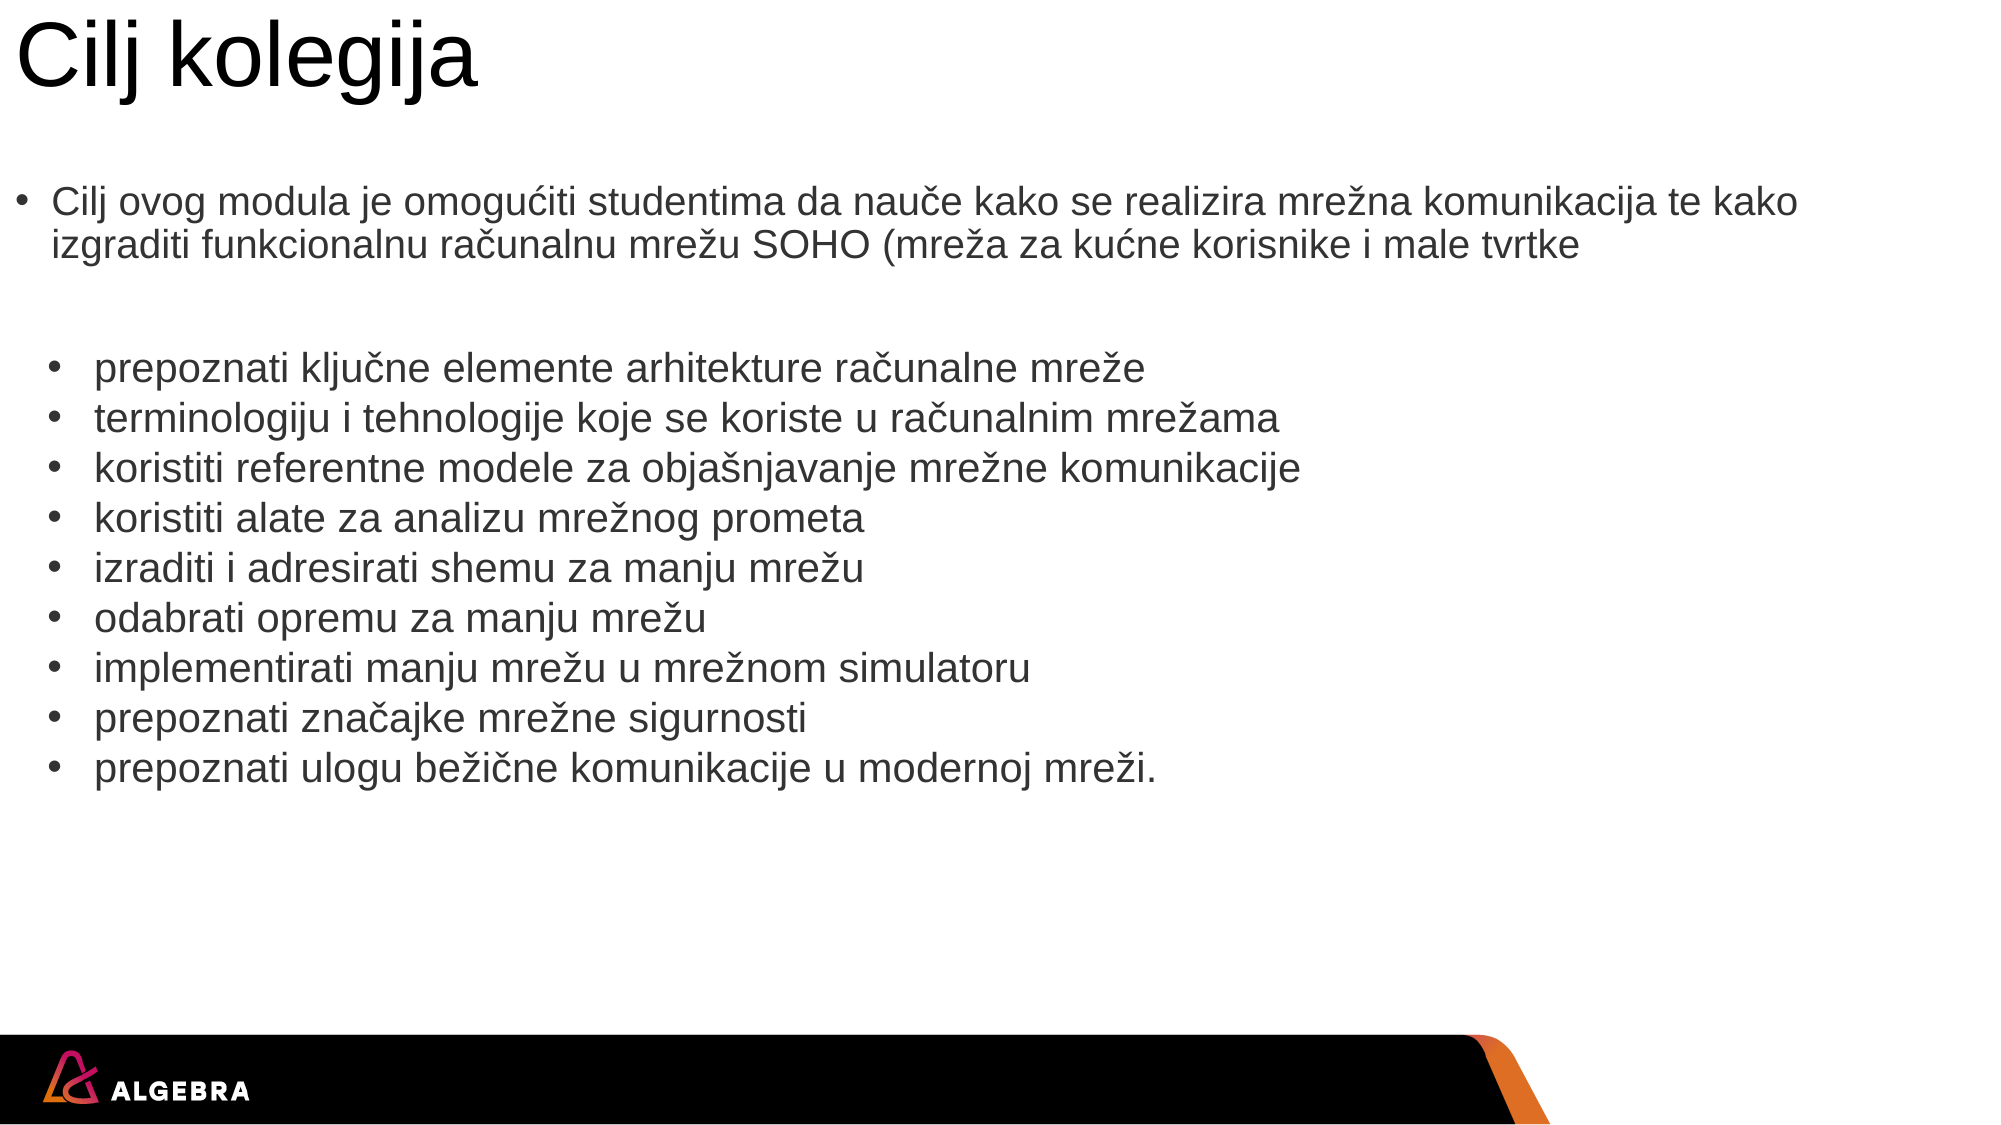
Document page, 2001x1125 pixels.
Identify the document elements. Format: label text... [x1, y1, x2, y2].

picture [0, 1034, 1733, 1125]
text_box prepoznati ključne elemente arhitekture računalne mreže terminologiju i tehnologije koje se koriste u računalnim mrežama koristiti referentne modele za objašnjavanje mrežne komunikacije koristiti alate za analizu mrežnog prometa izraditi i adresirati shemu za manju mrežu odabrati opremu za manju mrežu implementirati manju mrežu u mrežnom simulatoru prepoznati značajke mrežne sigurnosti prepoznati ulogu bežične komunikacije u modernoj mreži. [32, 333, 1610, 799]
list Cilj ovog modula je omogućiti studentima da nauče kako se realizira mrežna komunikacija te kako izgraditi funkcionalnu računalnu mrežu SOHO (mreža za kućne korisnike i male tvrtke [0, 172, 1865, 334]
title Cilj kolegija [0, 0, 1725, 115]
